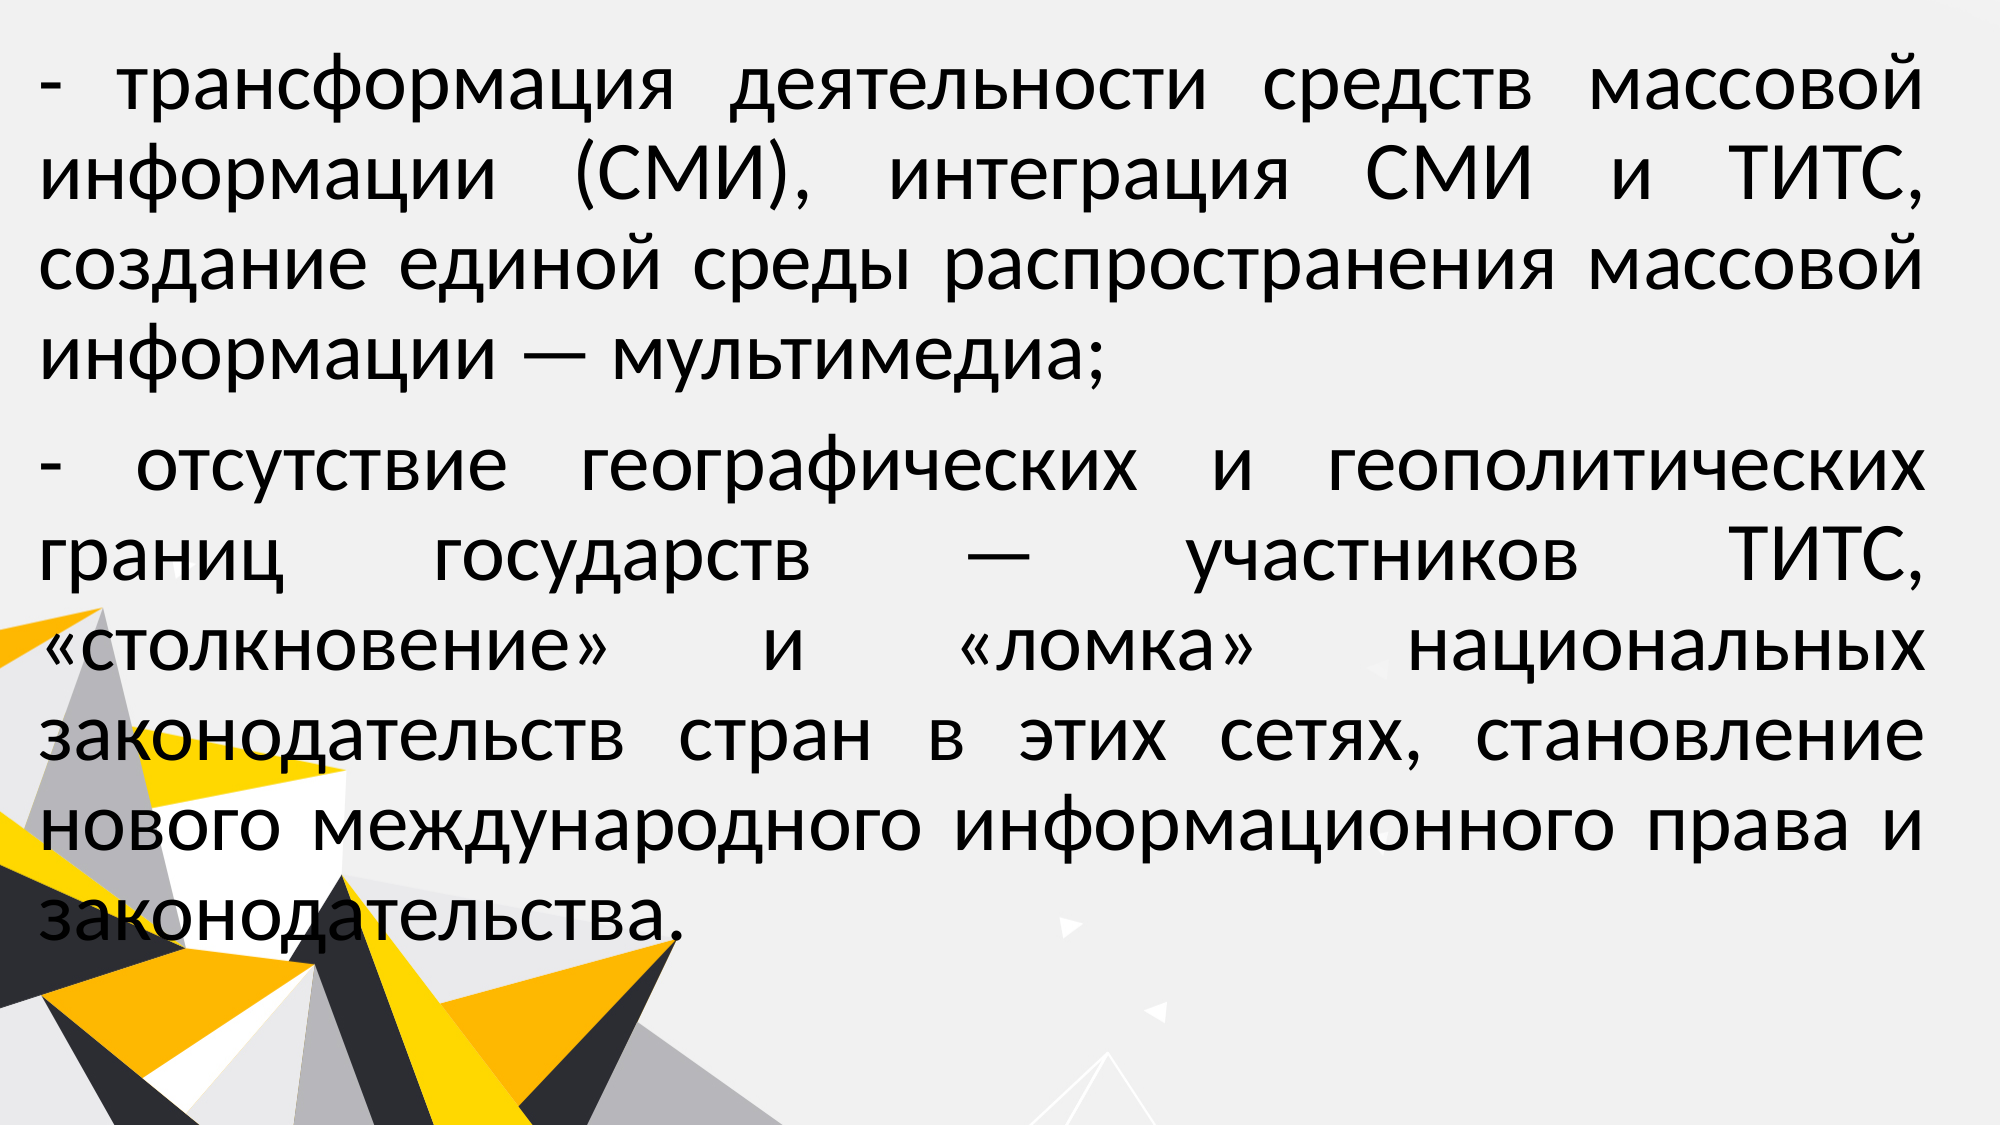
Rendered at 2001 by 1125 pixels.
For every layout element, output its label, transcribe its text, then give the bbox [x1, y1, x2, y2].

list - трансформация деятельности средств массовой информации (СМИ), интеграция СМИ и ТИТС, создание единой среды распространения массовой информации — мультимедиа; - отсутствие географических и геополитических границ государств — участников ТИТС, «столкновение» и «ломка» национальных законодательств стран в этих сетях, становление нового международного информационного права и законодательства. [23, 30, 1943, 1015]
picture [0, 0, 2000, 1125]
